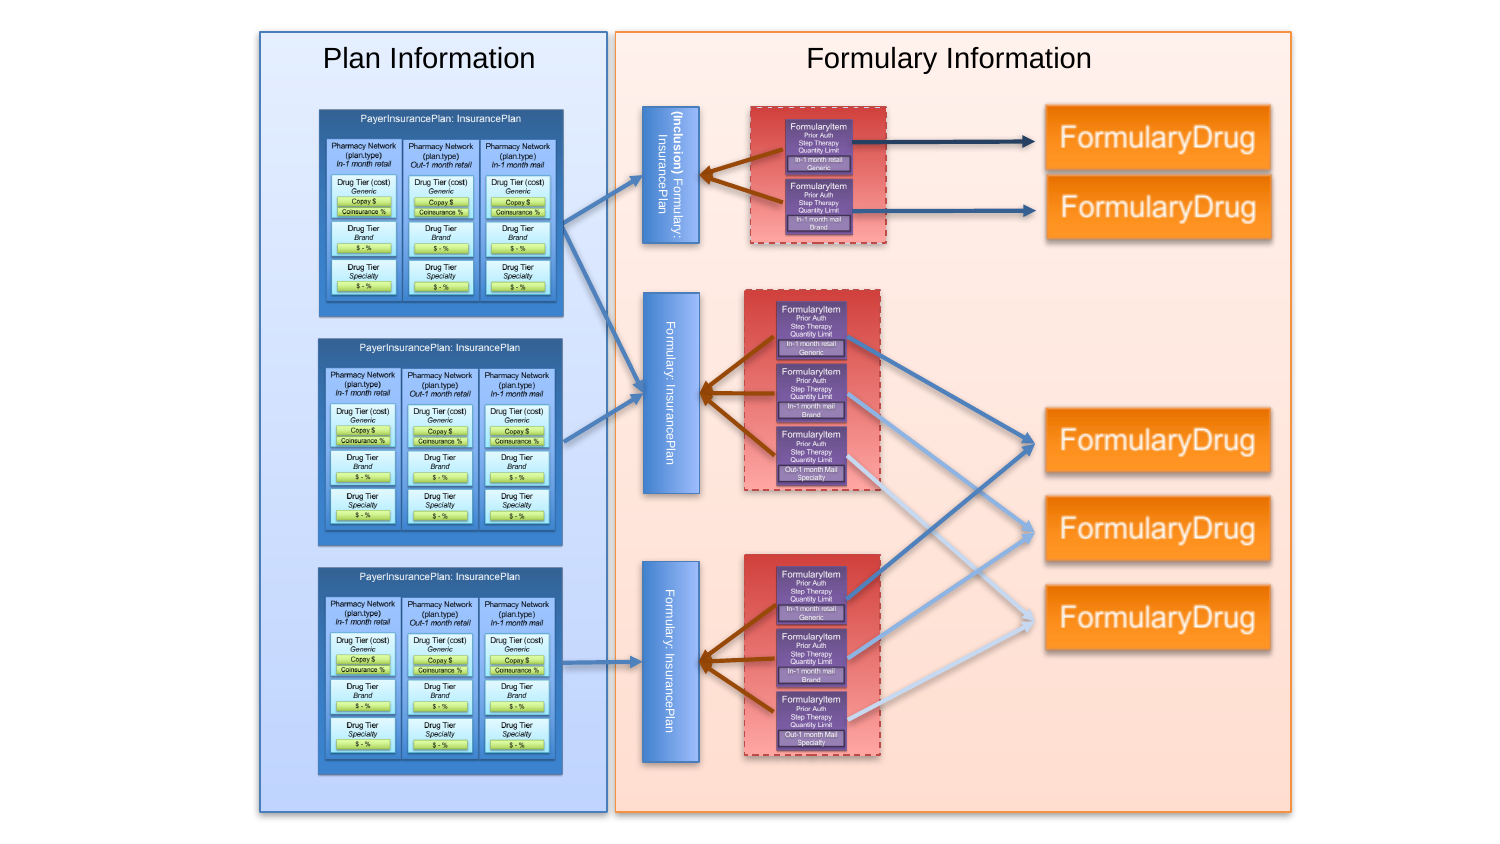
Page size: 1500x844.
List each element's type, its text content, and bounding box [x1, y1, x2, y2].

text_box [699, 392, 775, 456]
picture [315, 336, 565, 548]
picture [316, 107, 566, 319]
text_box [570, 174, 644, 223]
text_box (Inclusion) Formulary: InsurancePlan [642, 106, 700, 244]
picture [1036, 580, 1279, 663]
picture [1036, 491, 1279, 574]
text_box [847, 532, 1036, 620]
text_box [698, 658, 775, 662]
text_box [744, 554, 881, 756]
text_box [698, 149, 784, 174]
text_box Plan Information [259, 31, 608, 813]
text_box Formulary: InsurancePlan [643, 292, 700, 494]
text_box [846, 443, 1036, 532]
picture [1034, 100, 1280, 252]
picture [315, 565, 565, 777]
text_box Formulary Information [615, 31, 1292, 813]
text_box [698, 174, 784, 203]
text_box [698, 661, 774, 713]
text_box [847, 393, 1036, 443]
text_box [846, 336, 1036, 392]
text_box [750, 106, 887, 244]
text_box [560, 224, 644, 392]
picture [1036, 402, 1279, 485]
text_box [698, 604, 777, 657]
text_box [744, 289, 881, 491]
text_box Formulary: InsurancePlan [642, 561, 700, 763]
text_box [569, 392, 644, 443]
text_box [699, 336, 774, 391]
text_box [847, 621, 1036, 721]
